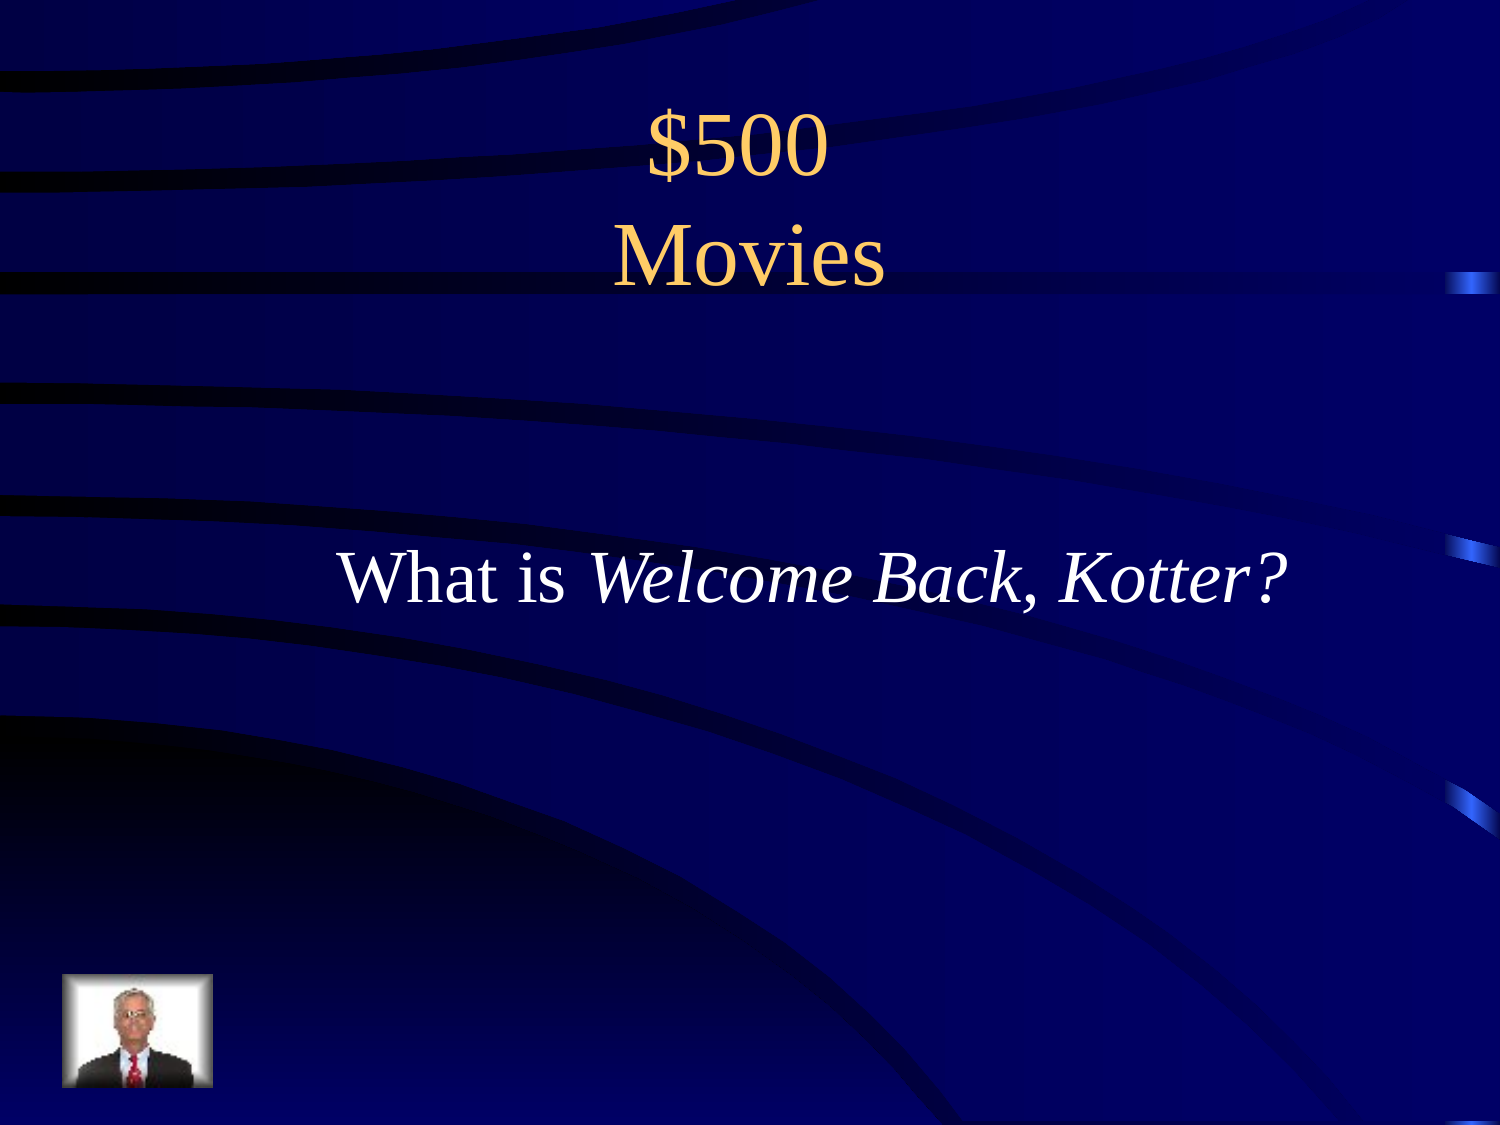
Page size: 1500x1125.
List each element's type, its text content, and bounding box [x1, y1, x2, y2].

text_box What is Welcome Back, Kotter? [321, 519, 1304, 625]
title $500 Movies [112, 99, 1388, 288]
picture [62, 974, 213, 1088]
